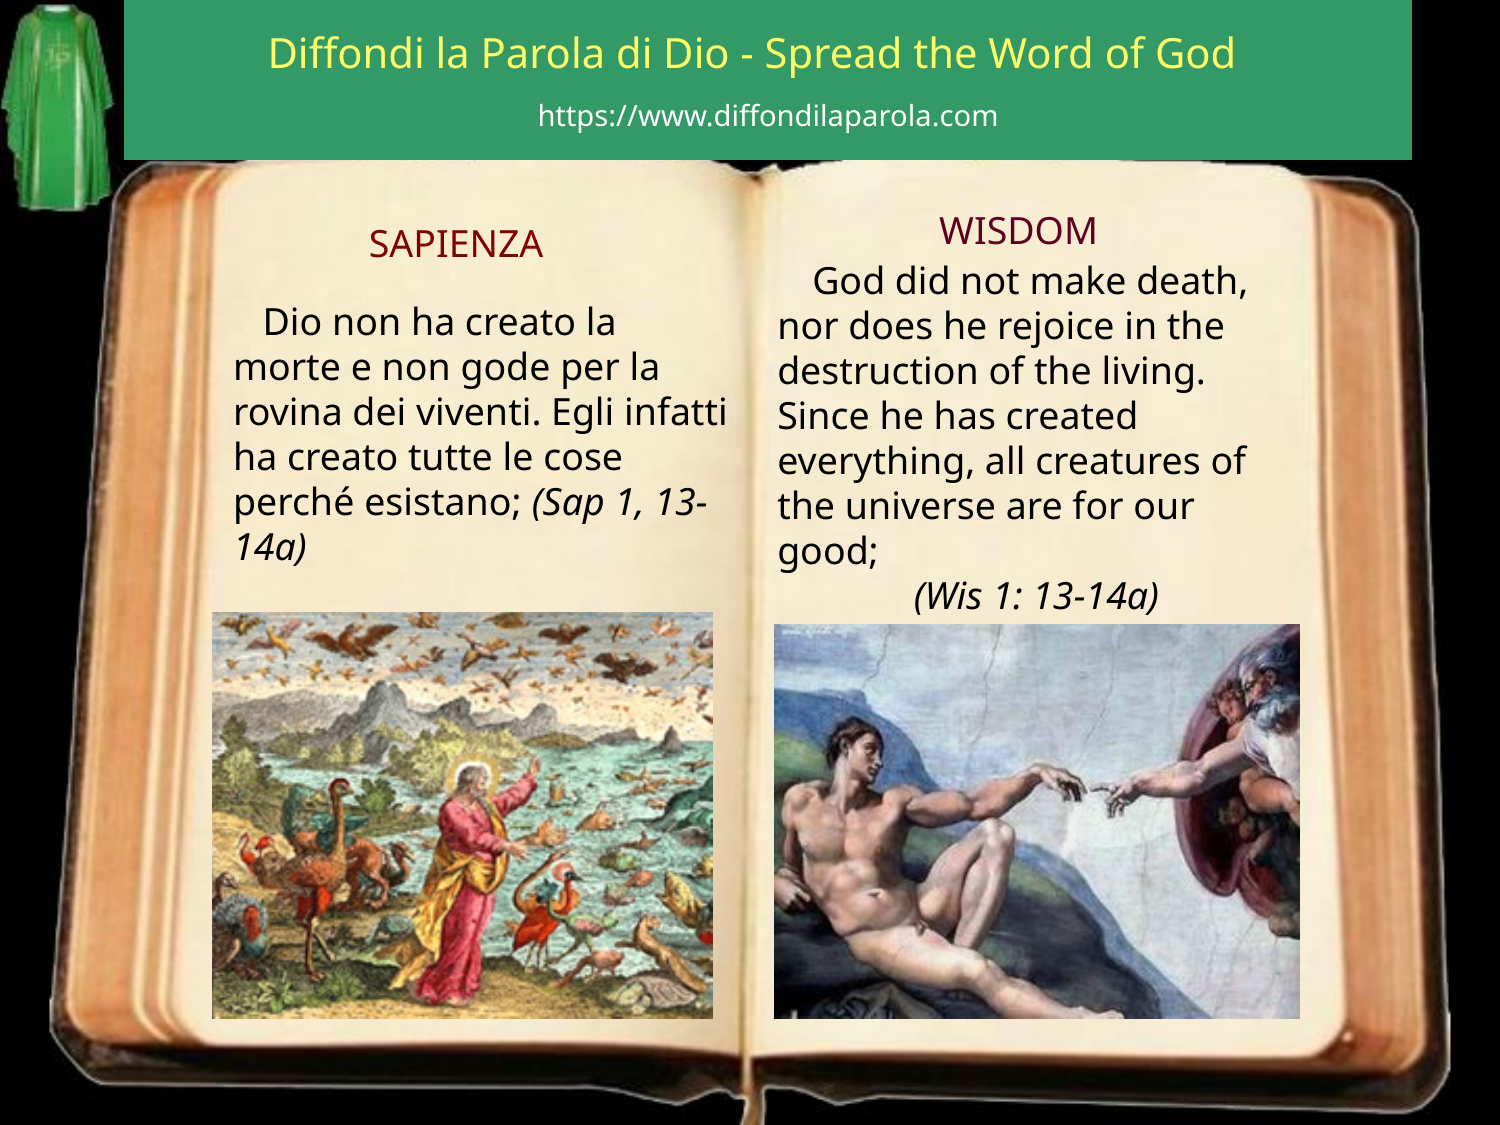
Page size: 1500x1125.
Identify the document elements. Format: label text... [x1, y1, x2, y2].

text_box SAPIENZA [174, 212, 738, 273]
text_box Dio non ha creato la morte e non gode per la rovina dei viventi. Egli infatti ha creato tutte le cose perché esistano; (Sap 1, 13-14a) [218, 290, 744, 576]
text_box God did not make death, nor does he rejoice in the destruction of the living. Since he has created everything, all creatures of the universe are for our good; (Wis 1: 13-14a) [762, 249, 1288, 625]
text_box WISDOM [762, 199, 1275, 260]
picture [0, 0, 1500, 1125]
text_box Diffondi la Parola di Dio - Spread the Word of God https://www.diffondilaparola.com [124, 0, 1412, 160]
